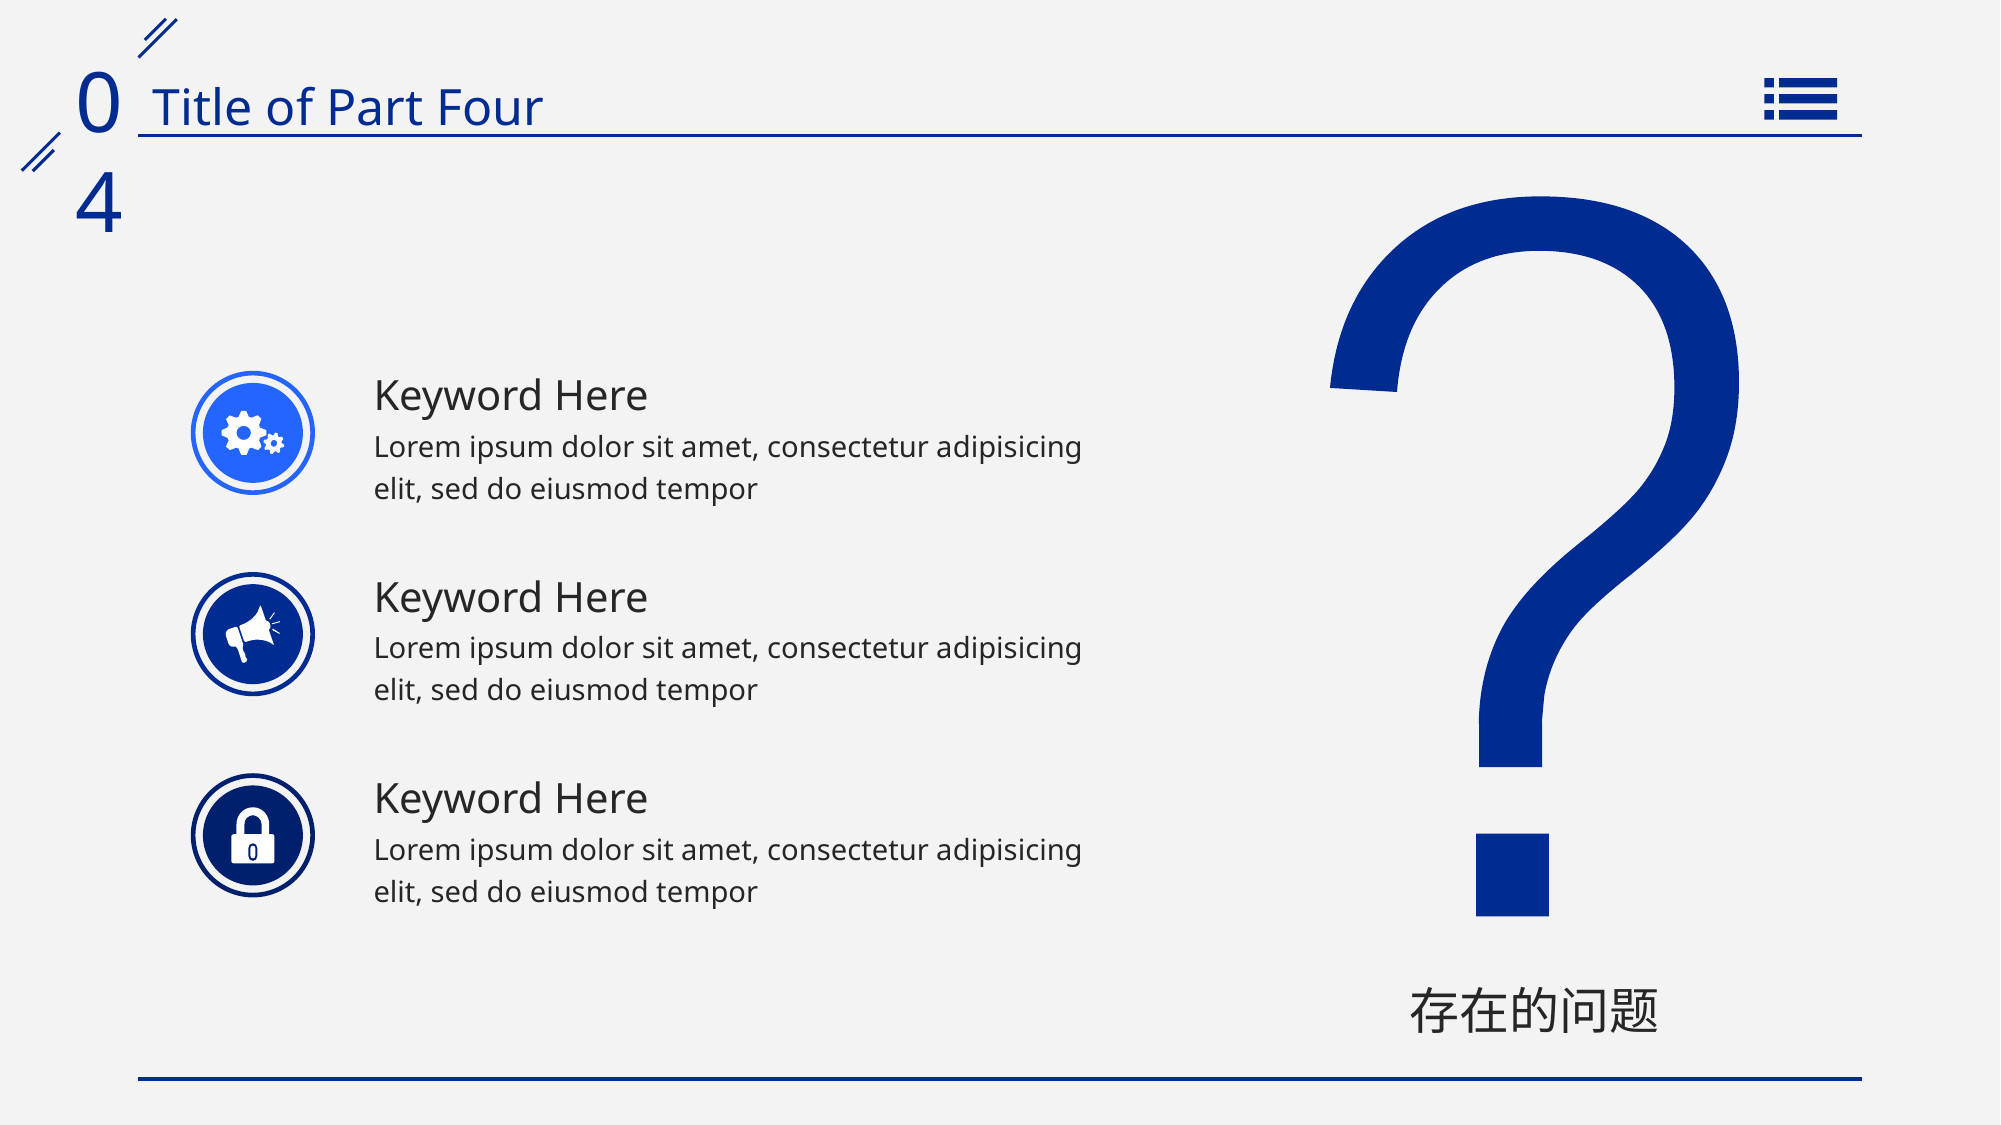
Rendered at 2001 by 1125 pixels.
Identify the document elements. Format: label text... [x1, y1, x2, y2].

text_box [193, 574, 313, 694]
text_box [231, 807, 275, 864]
text_box 存在的问题 [1248, 960, 1821, 1048]
text_box Keyword Here [358, 552, 867, 615]
text_box Lorem ipsum dolor sit amet, consectetur adipisicing elit, sed do eiusmod tempor [358, 816, 1129, 916]
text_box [193, 775, 313, 896]
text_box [193, 373, 313, 493]
text_box Lorem ipsum dolor sit amet, consectetur adipisicing elit, sed do eiusmod tempor [358, 615, 1129, 714]
text_box Lorem ipsum dolor sit amet, consectetur adipisicing elit, sed do eiusmod tempor [358, 414, 1129, 513]
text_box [221, 410, 285, 455]
text_box [1328, 195, 1741, 769]
text_box Keyword Here [358, 754, 867, 816]
text_box Keyword Here [358, 351, 867, 414]
text_box [1475, 833, 1550, 918]
